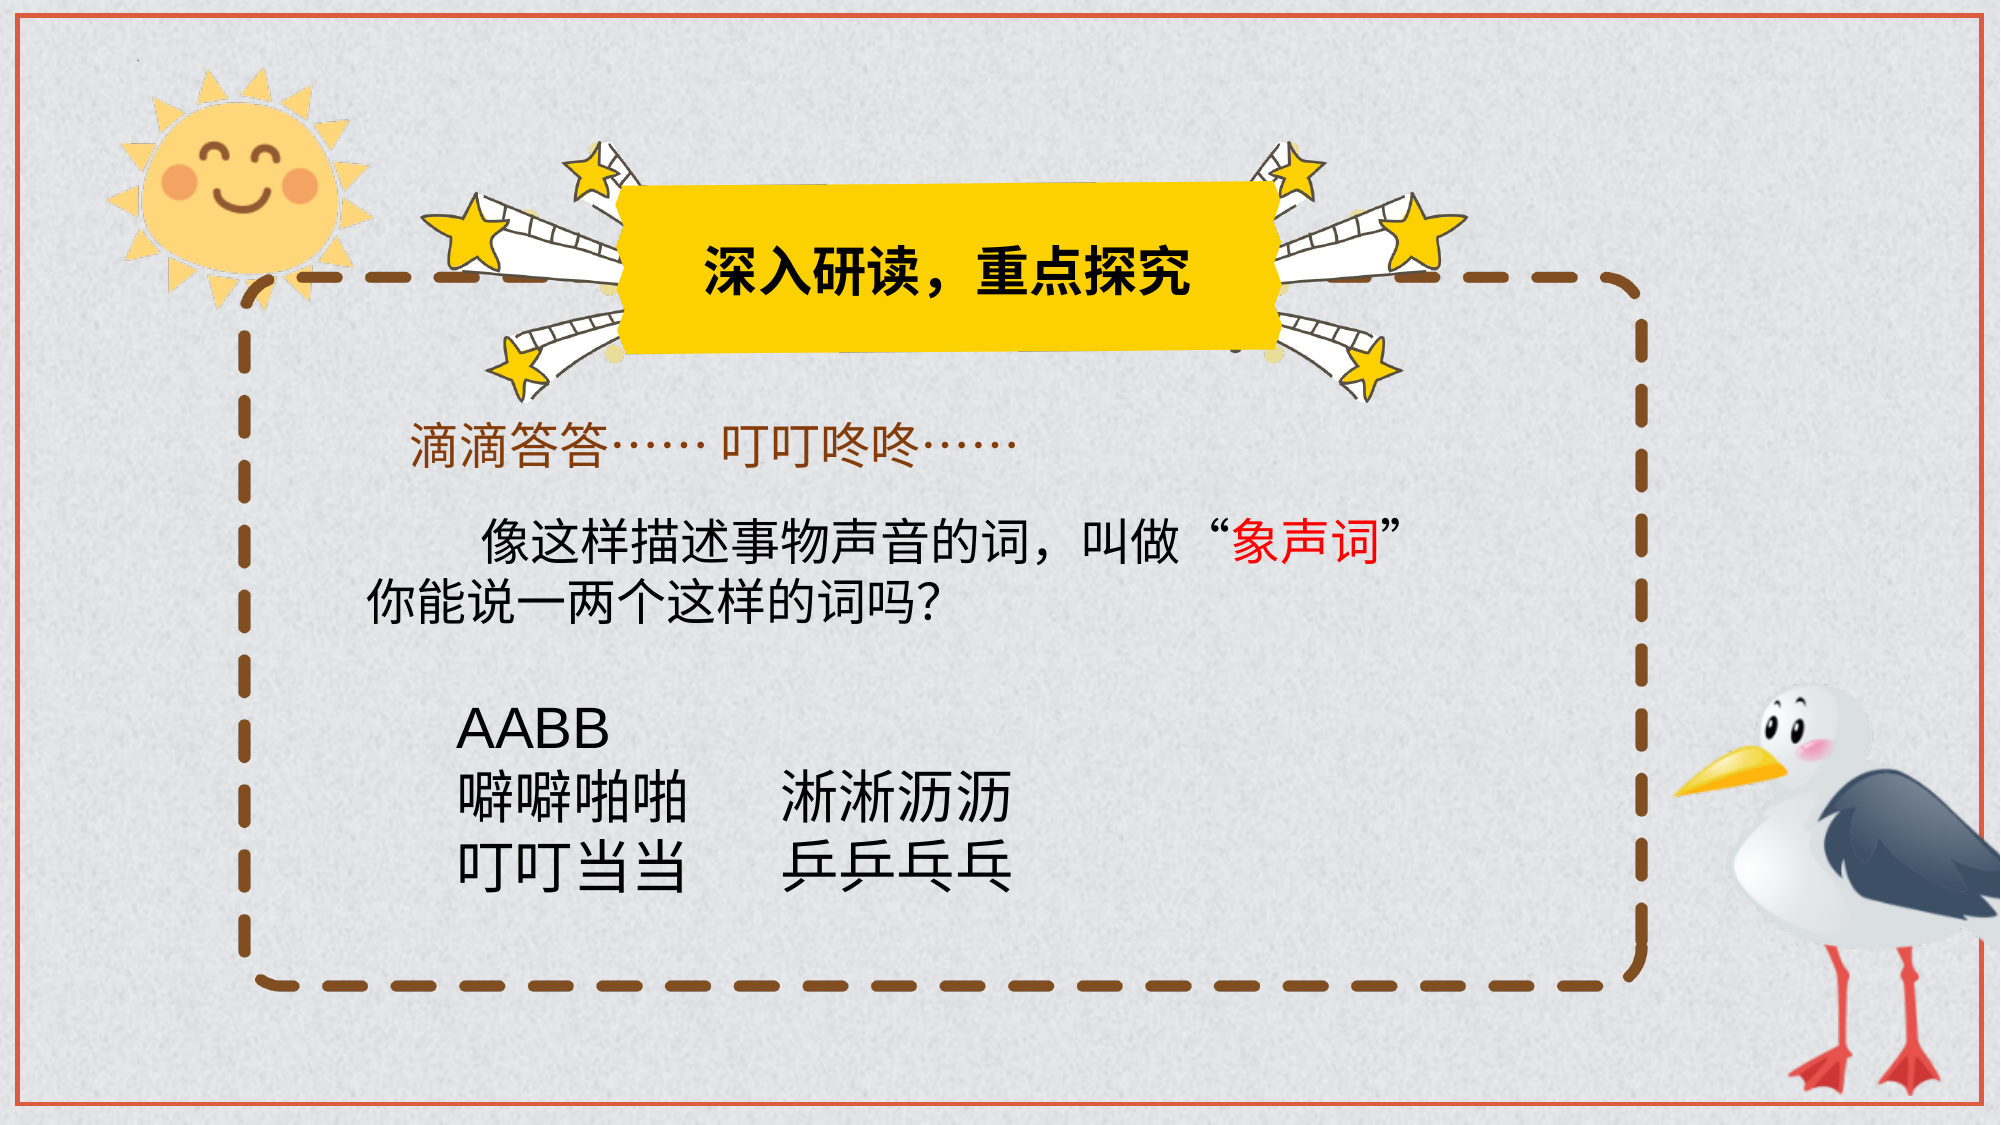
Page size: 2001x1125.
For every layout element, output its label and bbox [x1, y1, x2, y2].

picture [106, 0, 2001, 1125]
text_box [16, 15, 1982, 1105]
